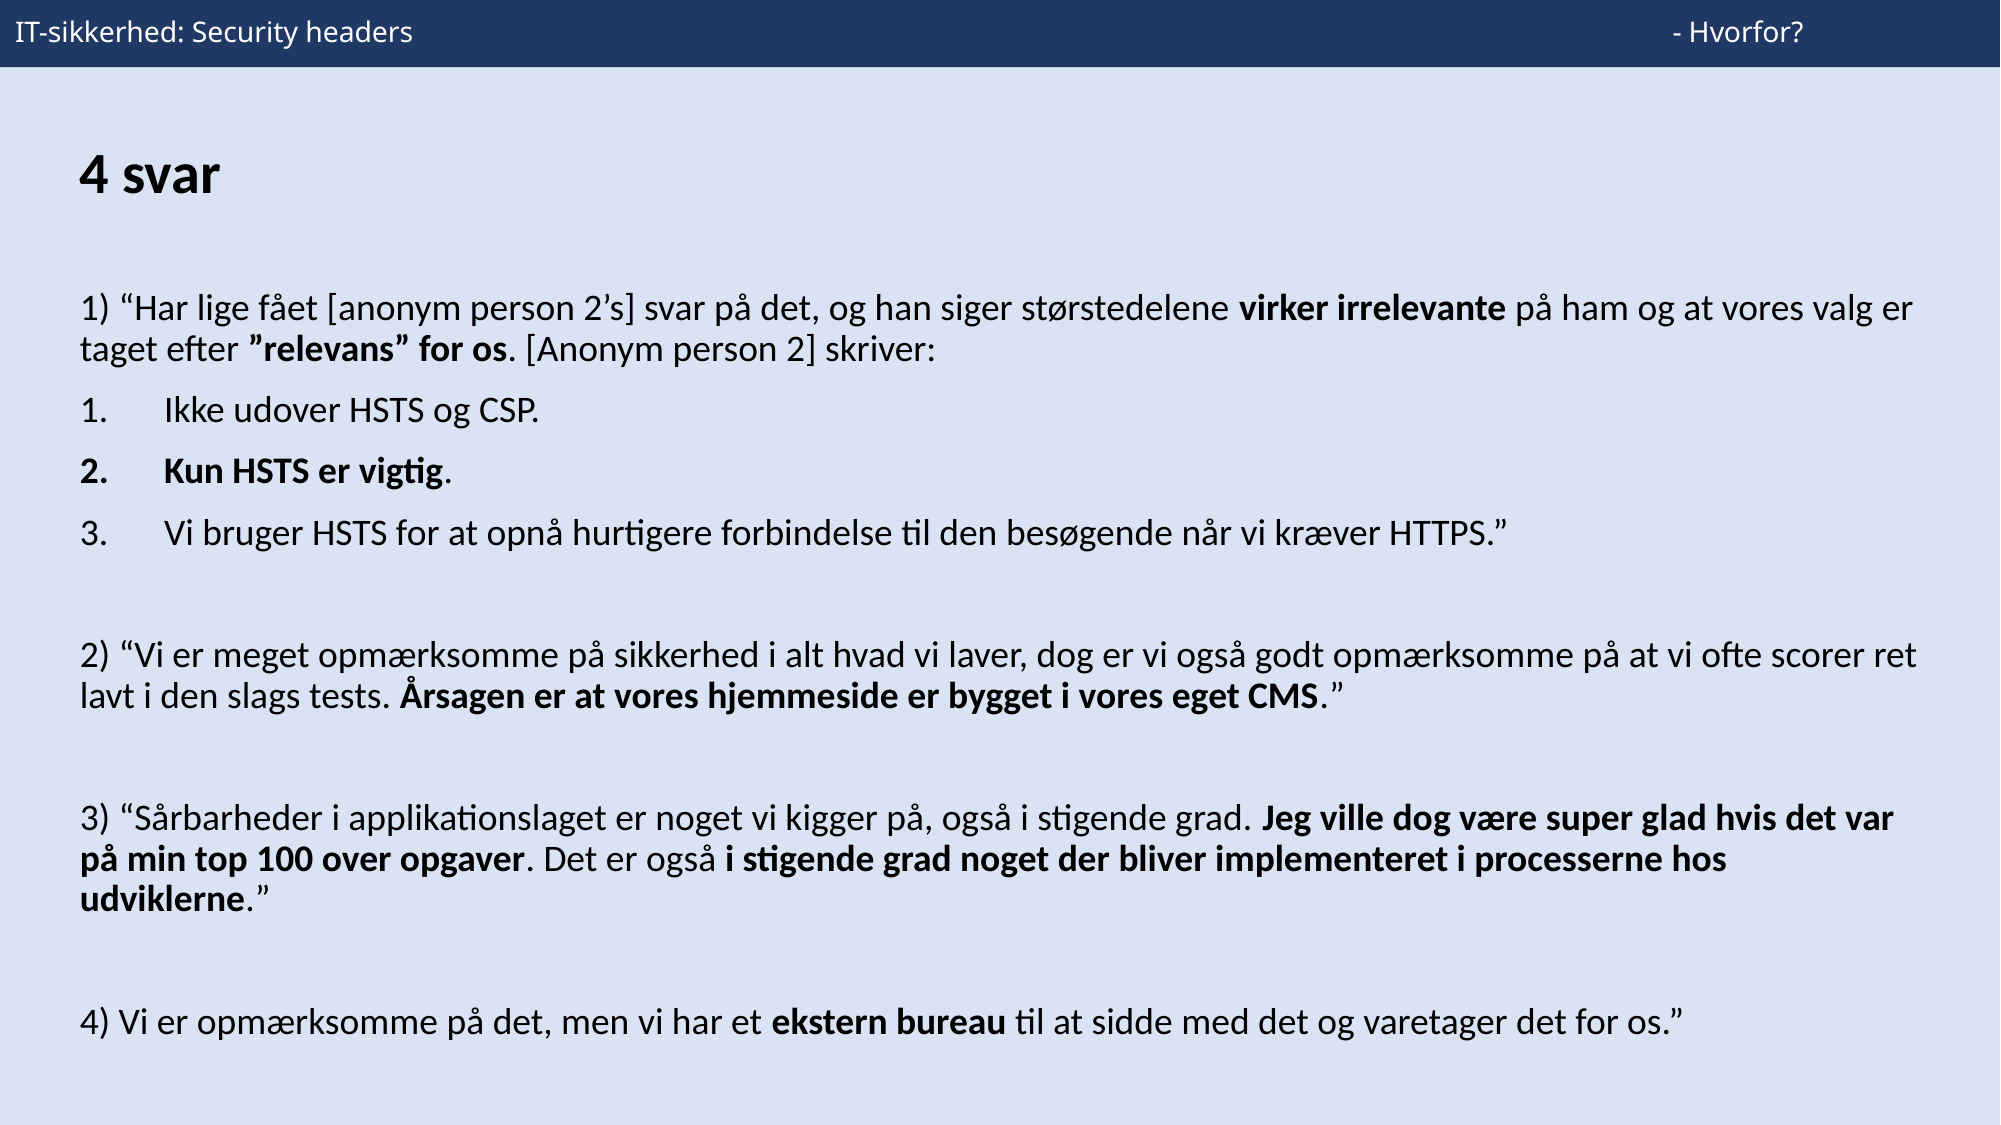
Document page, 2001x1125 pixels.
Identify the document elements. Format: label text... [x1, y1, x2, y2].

list 4 svar 1) “Har lige fået [anonym person 2’s] svar på det, og han siger størstedelene virker irrelevante på ham og at vores valg er taget efter ”relevans” for os. [Anonym person 2] skriver: Ikke udover HSTS og CSP. Kun HSTS er vigtig. Vi bruger HSTS for at opnå hurtigere forbindelse til den besøgende når vi kræver HTTPS.” 2) “Vi er meget opmærksomme på sikkerhed i alt hvad vi laver, dog er vi også godt opmærksomme på at vi ofte scorer ret lavt i den slags tests. Årsagen er at vores hjemmeside er bygget i vores eget CMS.” 3) “Sårbarheder i applikationslaget er noget vi kigger på, også i stigende grad. Jeg ville dog være super glad hvis det var på min top 100 over opgaver. Det er også i stigende grad noget der bliver implementeret i processerne hos udviklerne.” 4) Vi er opmærksomme på det, men vi har et ekstern bureau til at sidde med det og varetager det for os.” [64, 135, 1936, 1071]
title IT-sikkerhed: Security headers - Hvorfor? [0, 0, 2000, 68]
